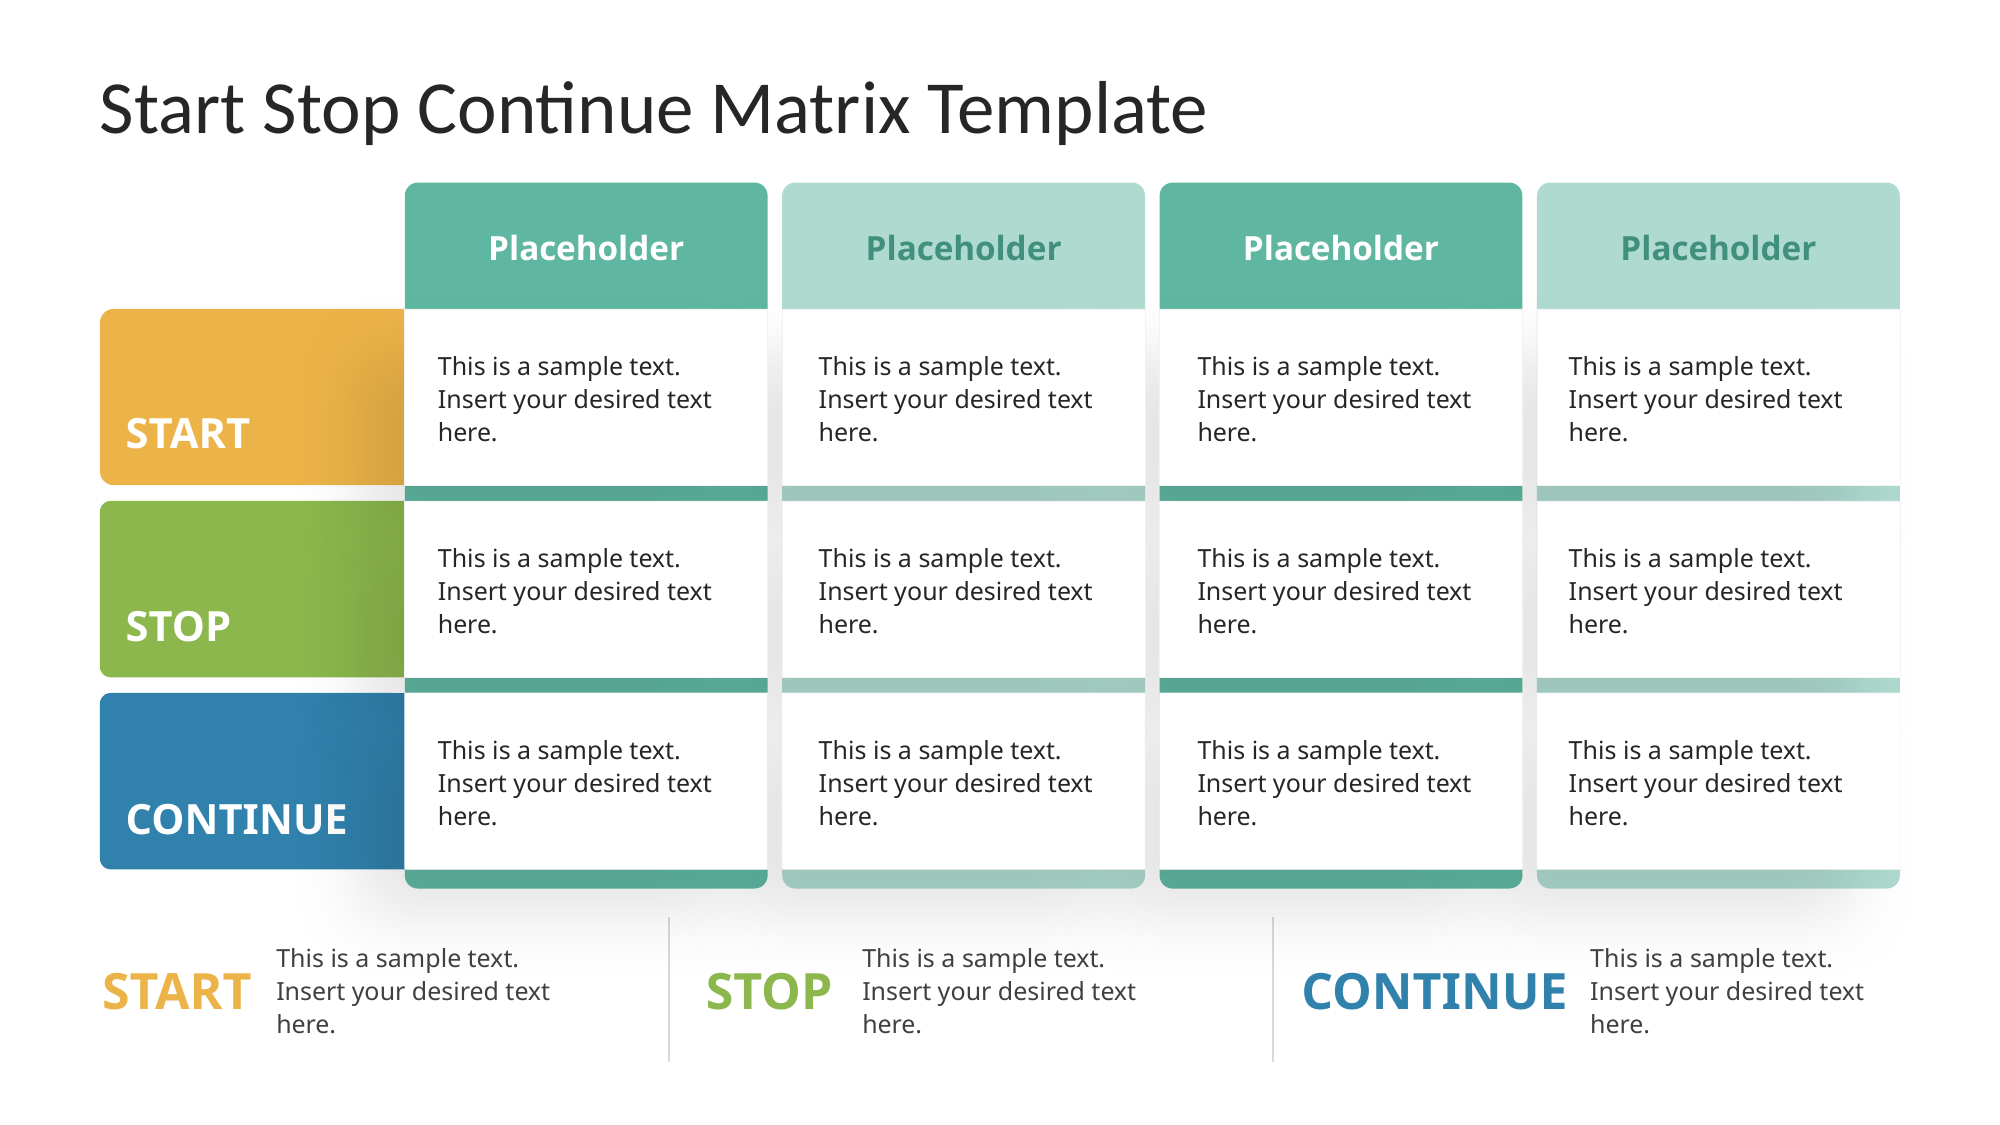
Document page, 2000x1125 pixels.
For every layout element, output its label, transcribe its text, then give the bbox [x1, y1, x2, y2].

text_box [1869, 869, 1903, 891]
text_box [1157, 690, 1525, 872]
text_box This is a sample text. Insert your desired text here. [1568, 730, 1866, 832]
text_box This is a sample text. Insert your desired text here. [818, 538, 1116, 640]
text_box [1157, 180, 1525, 307]
text_box [1535, 499, 1902, 679]
text_box This is a sample text. Insert your desired text here. [276, 951, 573, 1027]
text_box [403, 499, 770, 679]
text_box This is a sample text. Insert your desired text here. [1197, 346, 1495, 448]
text_box [780, 307, 1147, 487]
text_box [402, 180, 770, 334]
text_box This is a sample text. Insert your desired text here. [818, 346, 1116, 448]
text_box This is a sample text. Insert your desired text here. [1568, 538, 1866, 640]
text_box Placeholder [1555, 222, 1882, 272]
text_box CONTINUE [1301, 964, 1590, 1014]
text_box Placeholder [800, 222, 1127, 272]
text_box [1871, 674, 1903, 692]
text_box This is a sample text. Insert your desired text here. [818, 730, 1116, 832]
text_box This is a sample text. Insert your desired text here. [438, 538, 735, 640]
text_box This is a sample text. Insert your desired text here. [1197, 730, 1495, 832]
text_box [97, 498, 340, 680]
text_box [1871, 487, 1902, 499]
text_box This is a sample text. Insert your desired text here. [438, 346, 735, 448]
text_box [402, 690, 770, 872]
text_box START [125, 406, 335, 457]
text_box STOP [125, 599, 335, 650]
text_box [1157, 307, 1525, 487]
text_box [1535, 307, 1902, 487]
text_box [780, 180, 1148, 335]
text_box [403, 307, 770, 487]
text_box [780, 499, 1147, 679]
text_box CONTINUE [125, 793, 335, 843]
text_box [1534, 180, 1902, 334]
text_box Placeholder [1177, 222, 1505, 272]
text_box Placeholder [423, 222, 750, 272]
text_box [780, 690, 1148, 872]
text_box This is a sample text. Insert your desired text here. [1568, 346, 1866, 448]
text_box This is a sample text. Insert your desired text here. [1590, 951, 1887, 1027]
text_box This is a sample text. Insert your desired text here. [438, 730, 735, 832]
text_box [97, 306, 402, 488]
text_box STOP [705, 964, 857, 1014]
text_box START [101, 964, 253, 1014]
text_box [1157, 499, 1525, 679]
title Start Stop Continue Matrix Template [99, 45, 1900, 162]
text_box This is a sample text. Insert your desired text here. [862, 951, 1159, 1027]
text_box This is a sample text. Insert your desired text here. [1197, 538, 1495, 640]
text_box [1534, 690, 1903, 872]
text_box [97, 690, 340, 872]
